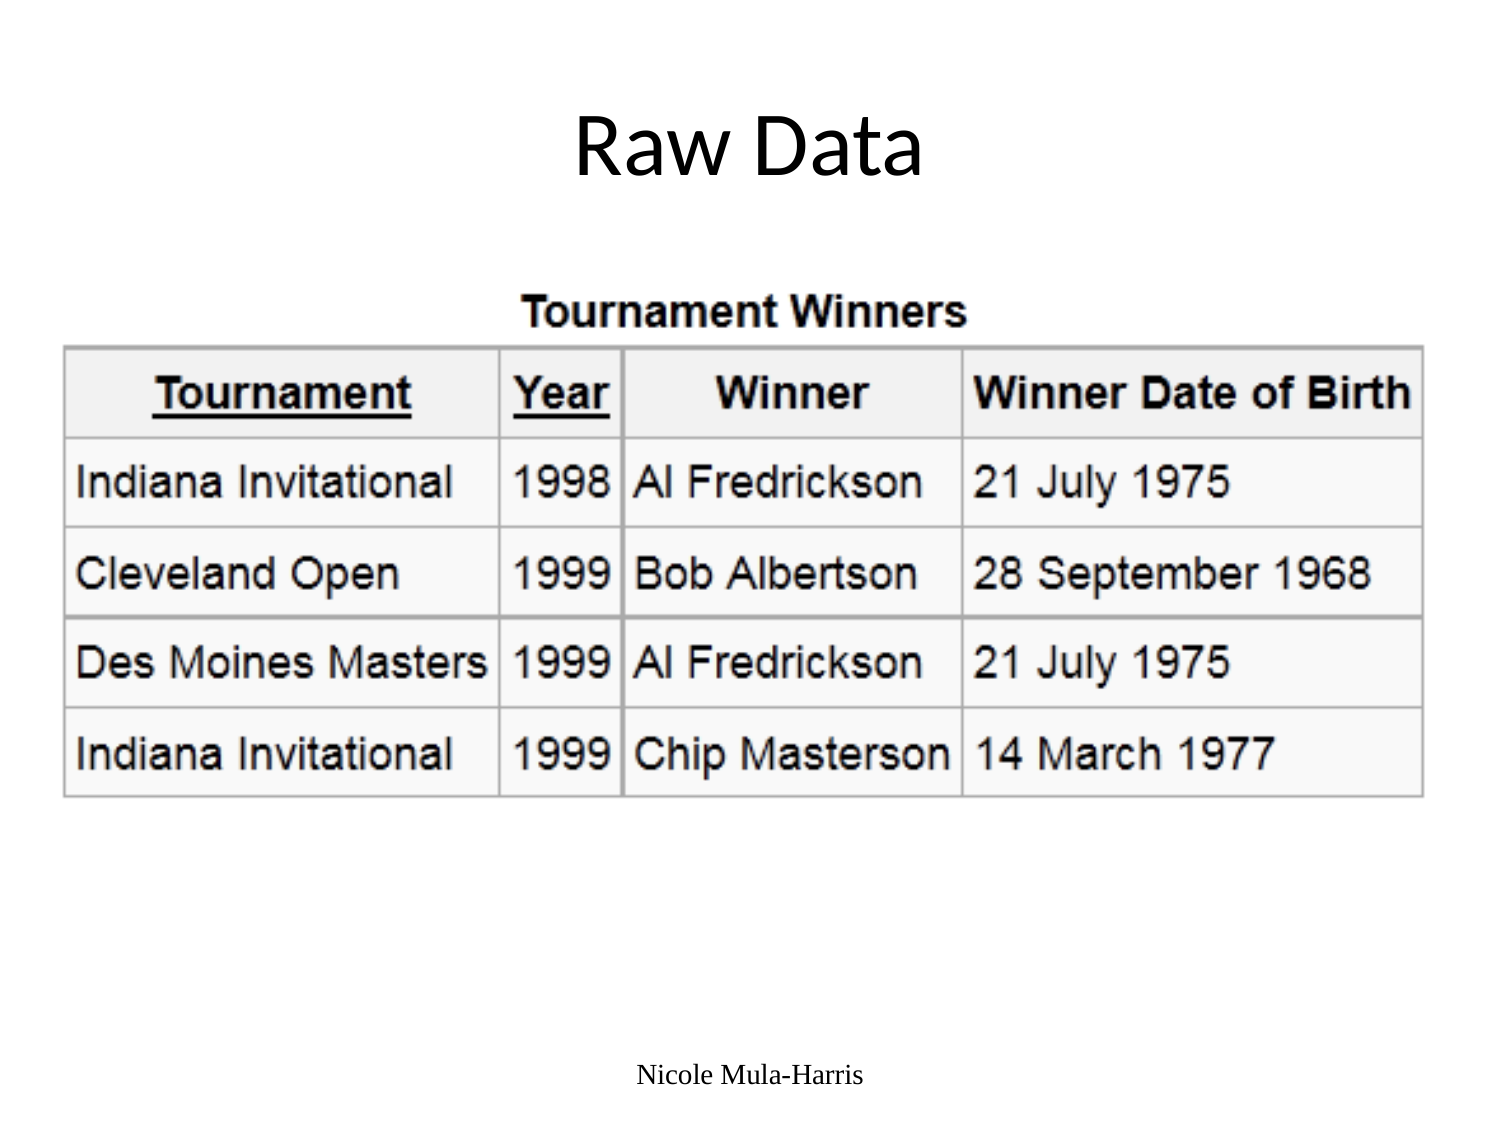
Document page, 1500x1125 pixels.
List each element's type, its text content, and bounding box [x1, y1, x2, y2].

footer Nicole Mula-Harris [512, 1042, 988, 1103]
title Raw Data [75, 45, 1425, 233]
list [40, 266, 1468, 835]
